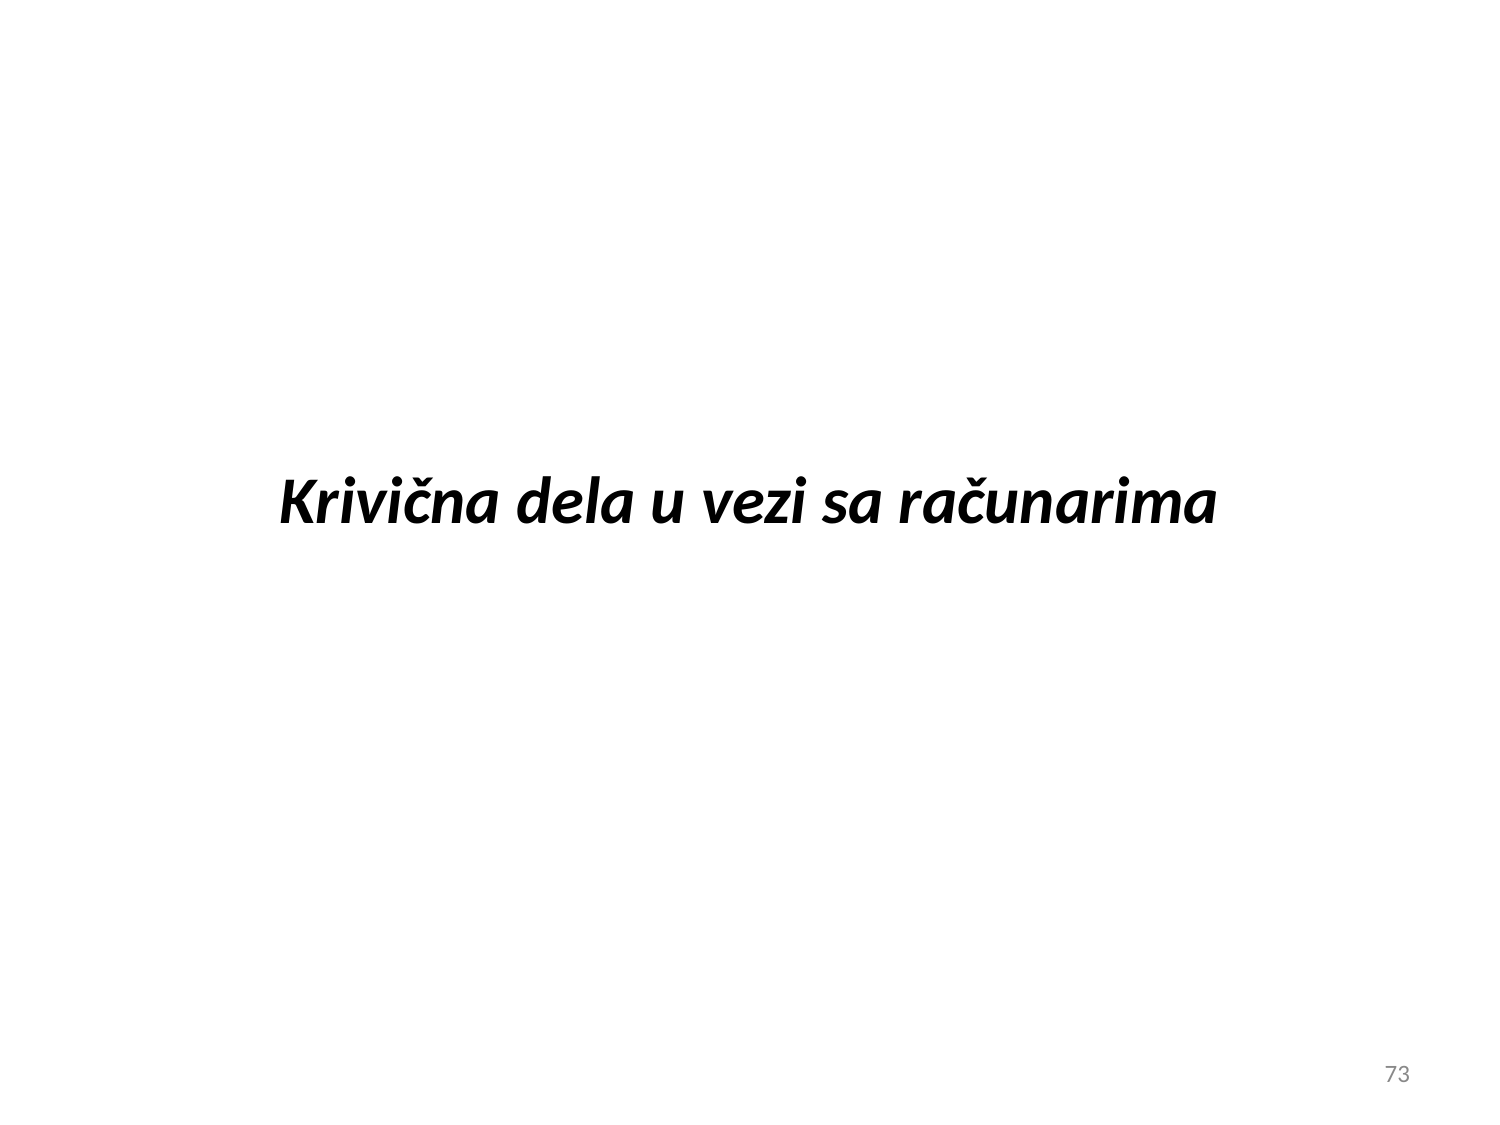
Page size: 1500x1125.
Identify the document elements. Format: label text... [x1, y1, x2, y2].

list Krivična dela u vezi sa računarima [74, 262, 1426, 1006]
slide_number 73 [1074, 1042, 1425, 1103]
